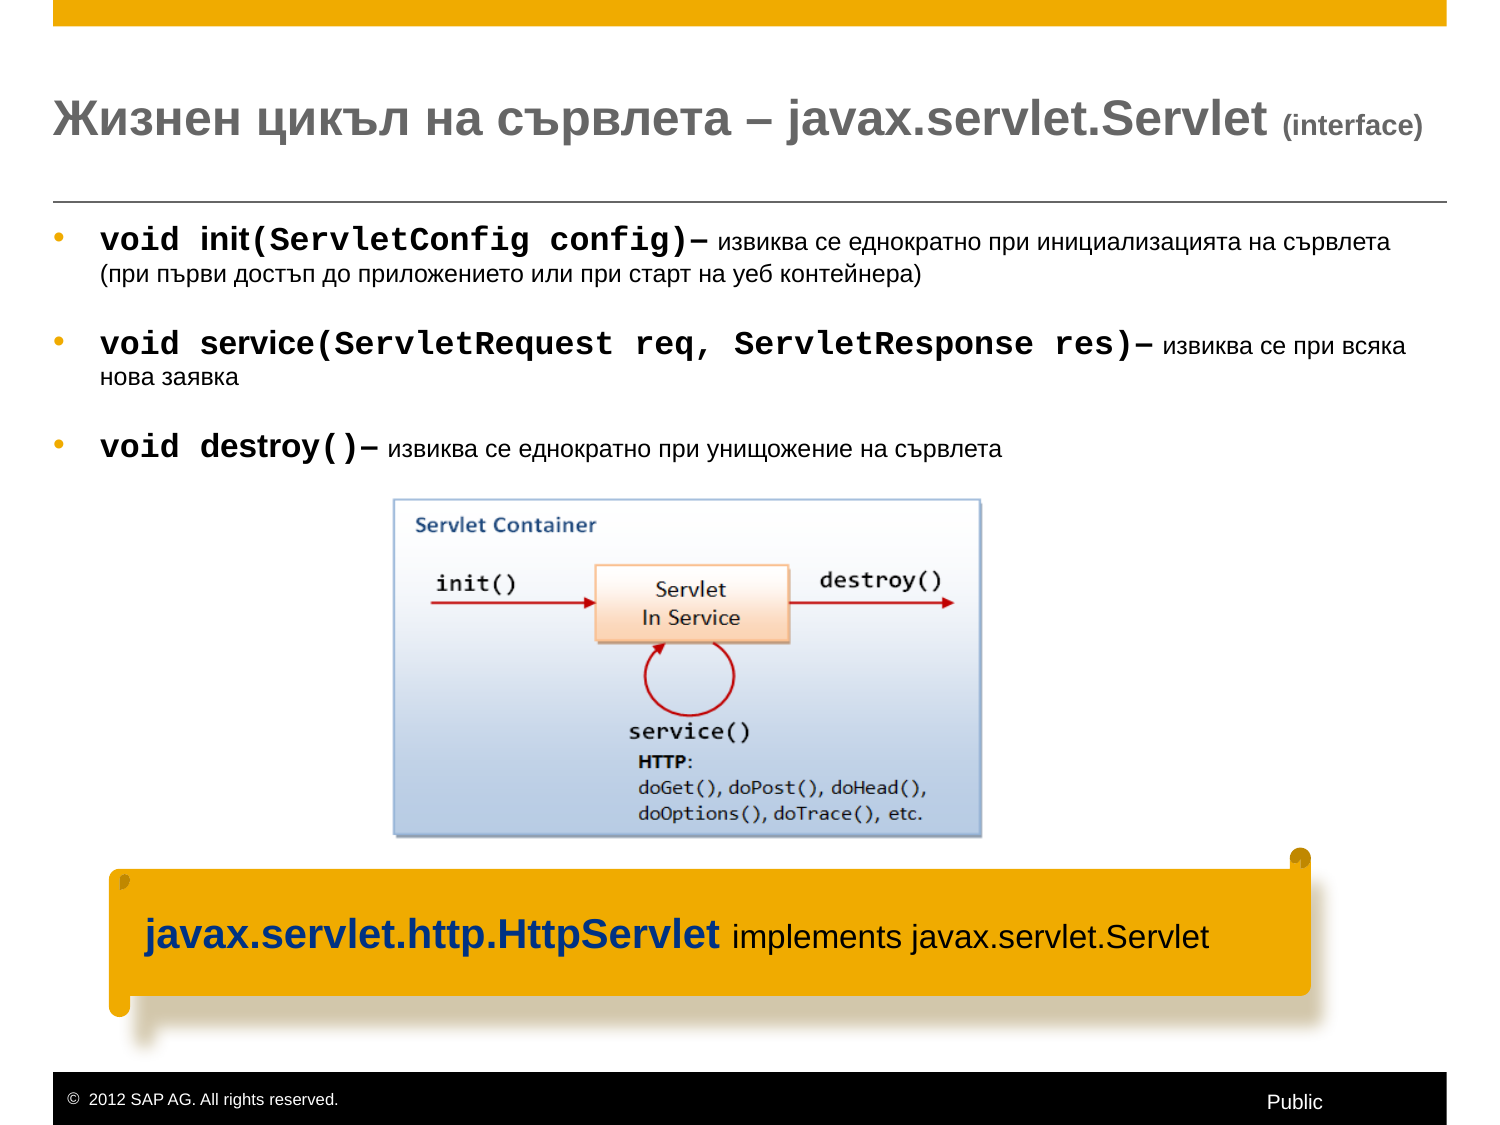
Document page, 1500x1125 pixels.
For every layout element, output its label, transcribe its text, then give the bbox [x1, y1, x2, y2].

picture [383, 490, 995, 848]
title Жизнен цикъл на сървлета – javax.servlet.Servlet (interface) [53, 53, 1447, 178]
text_box javax.servlet.http.HttpServlet implements javax.servlet.Servlet [108, 847, 1311, 1018]
list void init(ServletConfig config)– извиква се еднократно при инициализацията на сървлета (при първи достъп до приложението или при старт на уеб контейнера) void service(ServletRequest req, ServletResponse res)– извиква се при всяка нова заявка void destroy()– извиква се еднократно при унищожение на сървлета [53, 217, 1413, 880]
